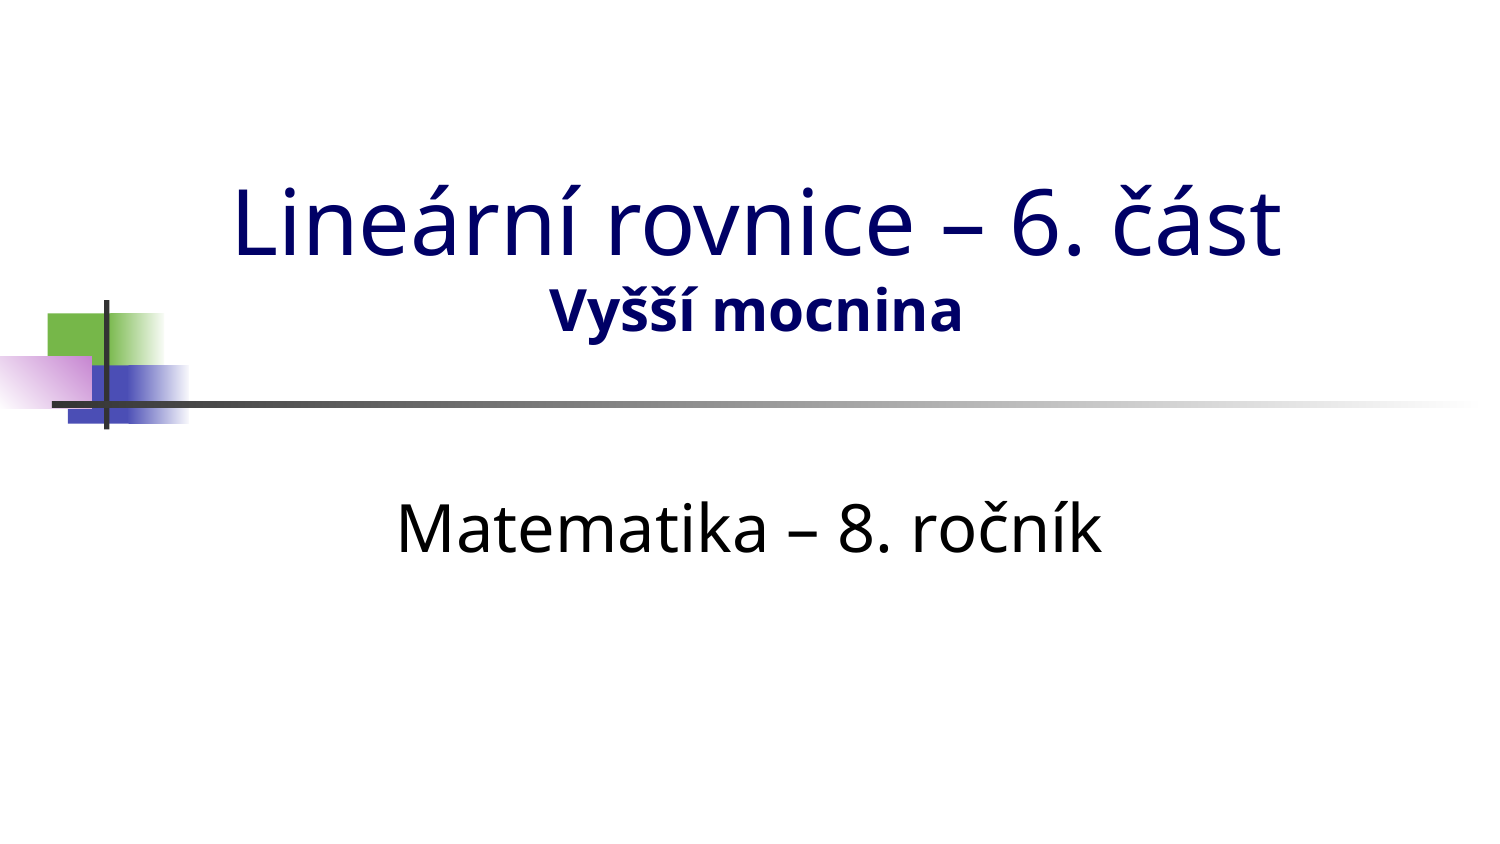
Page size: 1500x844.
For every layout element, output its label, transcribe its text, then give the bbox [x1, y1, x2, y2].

subtitle Matematika – 8. ročník [224, 477, 1276, 694]
title Lineární rovnice – 6. část Vyšší mocnina [88, 149, 1427, 352]
